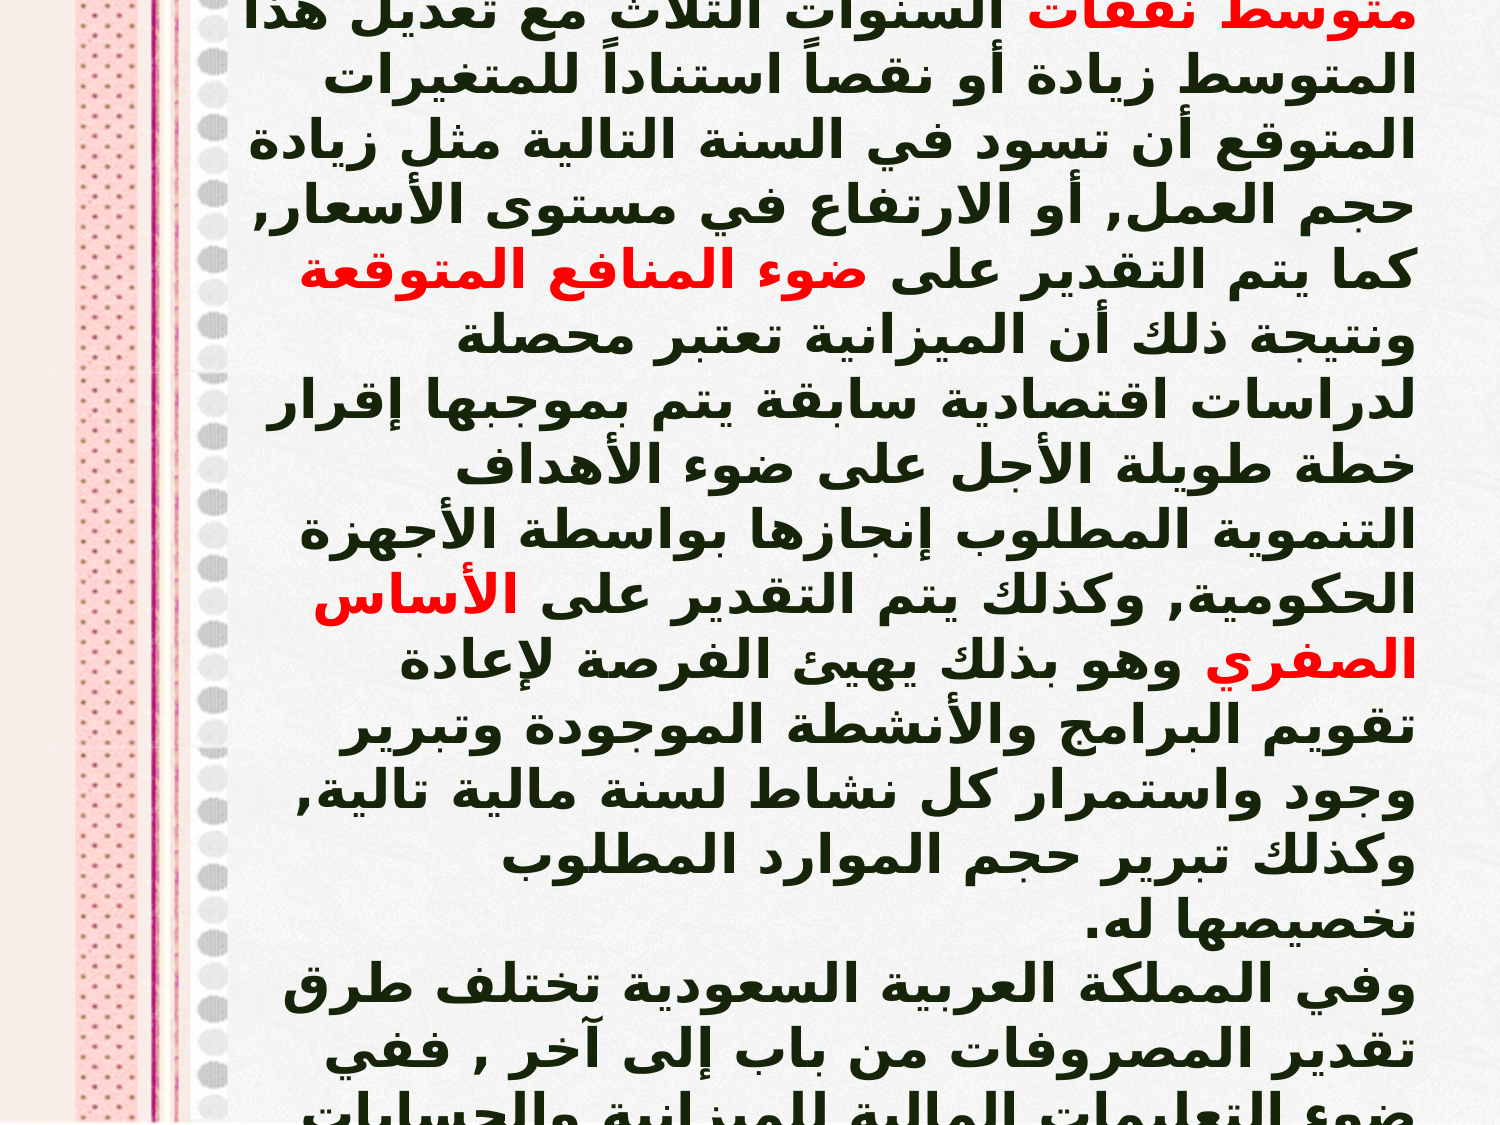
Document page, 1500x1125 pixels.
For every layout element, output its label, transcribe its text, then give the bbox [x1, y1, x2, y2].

picture [0, 0, 1500, 1125]
text_box ثانياً: طرق تقدير المصروفات : سبق أن عرفنا في الفصل الثالث أن من بين أساليب تقدير النفقات التقدير على ضوء بيانات السنوات الثلاث السابقة, وذلك بأخذ متوسط نفقات السنوات الثلاث مع تعديل هذا المتوسط زيادة أو نقصاً استناداً للمتغيرات المتوقع أن تسود في السنة التالية مثل زيادة حجم العمل, أو الارتفاع في مستوى الأسعار, كما يتم التقدير على ضوء المنافع المتوقعة ونتيجة ذلك أن الميزانية تعتبر محصلة لدراسات اقتصادية سابقة يتم بموجبها إقرار خطة طويلة الأجل على ضوء الأهداف التنموية المطلوب إنجازها بواسطة الأجهزة الحكومية, وكذلك يتم التقدير على الأساس الصفري وهو بذلك يهيئ الفرصة لإعادة تقويم البرامج والأنشطة الموجودة وتبرير وجود واستمرار كل نشاط لسنة مالية تالية, وكذلك تبرير حجم الموارد المطلوب تخصيصها له. وفي المملكة العربية السعودية تختلف طرق تقدير المصروفات من باب إلى آخر , ففي ضوء التعليمات المالية للميزانية والحسابات وما يصدر عن وزارة المالية من تعليمات وما يتضمنه مرسوم الميزانية سنوياً من تعليمات, فإن الطريقة المستخدمة في تقدير مصروفات الأبواب المختلفة, هي: [215, 67, 1445, 1047]
